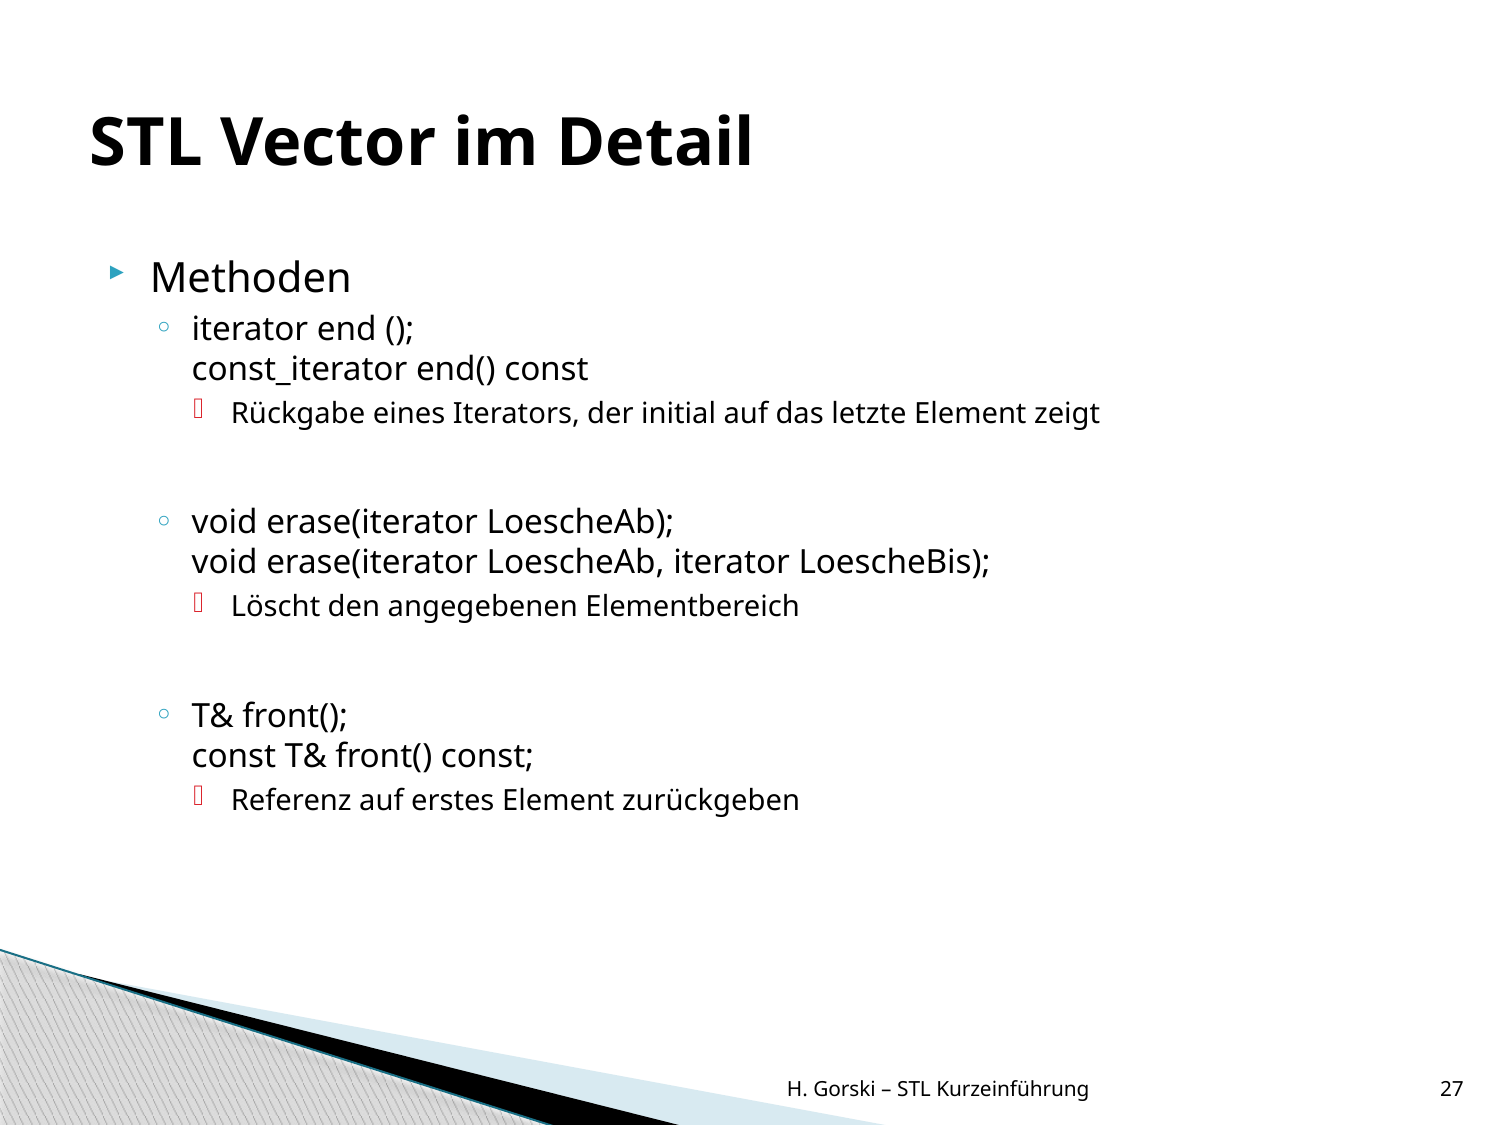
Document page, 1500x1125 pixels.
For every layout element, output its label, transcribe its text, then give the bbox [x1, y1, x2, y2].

title STL Vector im Detail [75, 45, 1425, 233]
list Methoden iterator end (); const_iterator end() const Rückgabe eines Iterators, der initial auf das letzte Element zeigt void erase(iterator LoescheAb); void erase(iterator LoescheAb, iterator LoescheBis); Löscht den angegebenen Elementbereich T& front(); const T& front() const; Referenz auf erstes Element zurückgeben [75, 243, 1425, 986]
slide_number 27 [1418, 1051, 1479, 1112]
footer H. Gorski – STL Kurzeinführung [718, 1051, 1105, 1112]
